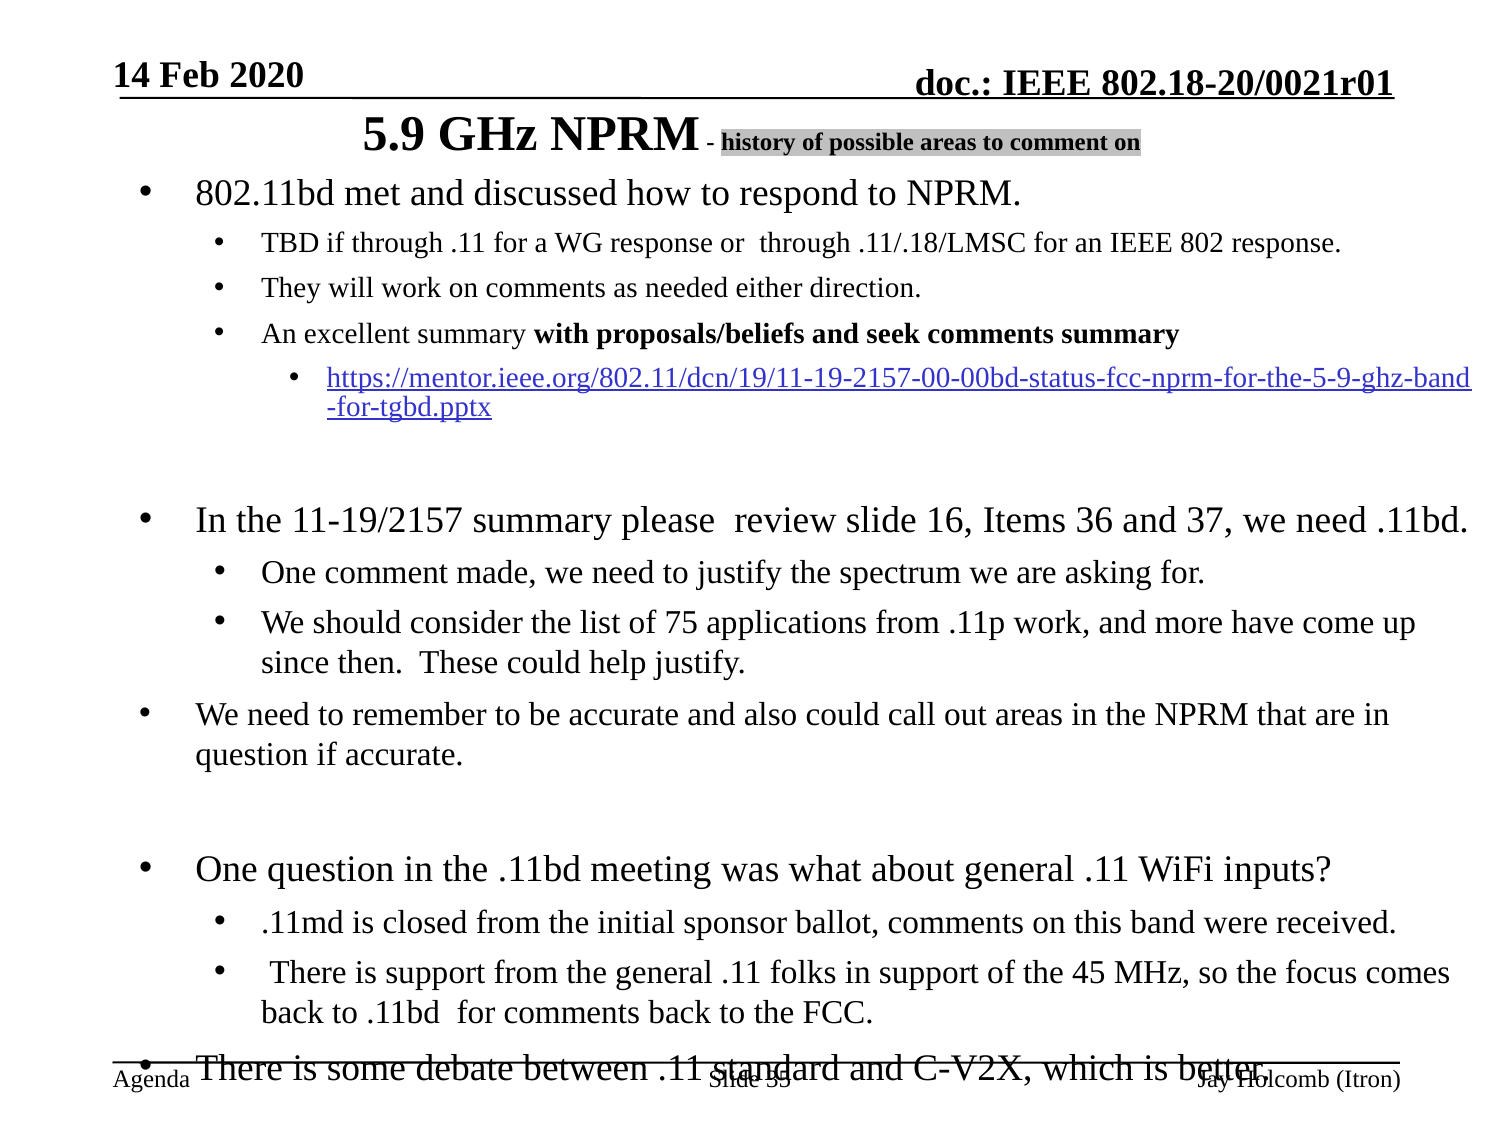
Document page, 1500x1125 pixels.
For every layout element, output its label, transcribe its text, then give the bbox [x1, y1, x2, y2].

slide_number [112, 49, 488, 95]
list 802.11bd met and discussed how to respond to NPRM. TBD if through .11 for a WG response or through .11/.18/LMSC for an IEEE 802 response. They will work on comments as needed either direction. An excellent summary with proposals/beliefs and seek comments summary https://mentor.ieee.org/802.11/dcn/19/11-19-2157-00-00bd-status-fcc-nprm-for-the-5-9-ghz-band-for-tgbd.pptx In the 11-19/2157 summary please review slide 16, Items 36 and 37, we need .11bd. One comment made, we need to justify the spectrum we are asking for. We should consider the list of 75 applications from .11p work, and more have come up since then. These could help justify. We need to remember to be accurate and also could call out areas in the NPRM that are in question if accurate. One question in the .11bd meeting was what about general .11 WiFi inputs? .11md is closed from the initial sponsor ballot, comments on this band were received. There is support from the general .11 folks in support of the 45 MHz, so the focus comes back to .11bd for comments back to the FCC. There is some debate between .11 standard and C-V2X, which is better. [114, 160, 1488, 1065]
title 5.9 GHz NPRM - history of possible areas to comment on [114, 103, 1390, 159]
slide_number Slide 35 [699, 1061, 800, 1123]
footer Jay Holcomb (Itron) [878, 1061, 1402, 1093]
